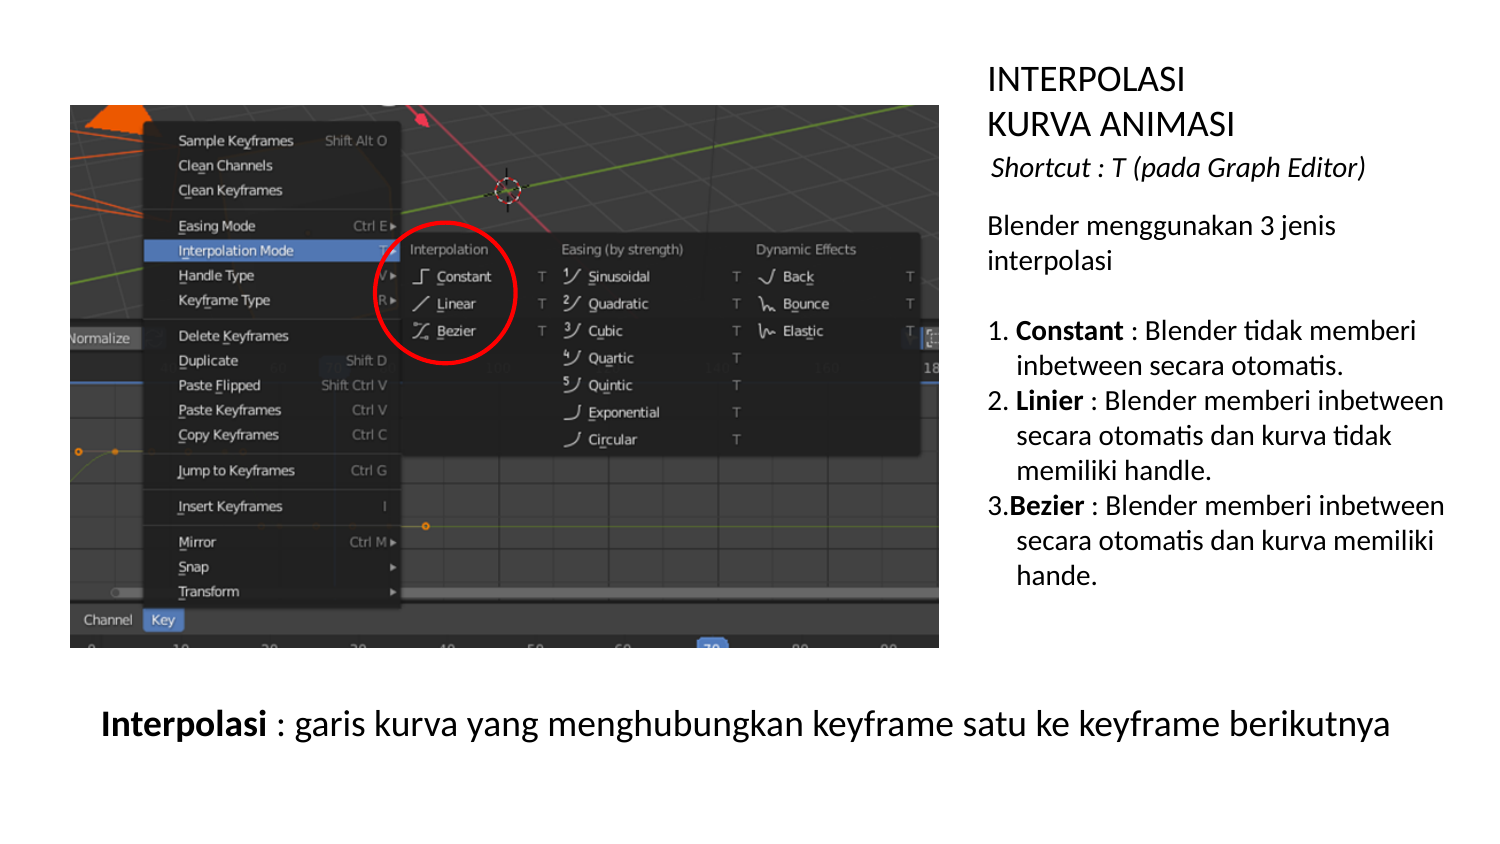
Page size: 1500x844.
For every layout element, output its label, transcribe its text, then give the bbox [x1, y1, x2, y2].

text_box Interpolasi : garis kurva yang menghubungkan keyframe satu ke keyframe berikutnya [86, 691, 1408, 752]
text_box Blender menggunakan 3 jenis interpolasi 1. Constant : Blender tidak memberi inbetween secara otomatis. 2. Linier : Blender memberi inbetween secara otomatis dan kurva tidak memiliki handle. 3.Bezier : Blender memberi inbetween secara otomatis dan kurva memiliki hande. [972, 199, 1465, 599]
picture [70, 105, 940, 648]
text_box Shortcut : T (pada Graph Editor) [976, 140, 1382, 191]
text_box INTERPOLASI KURVA ANIMASI [972, 46, 1289, 152]
